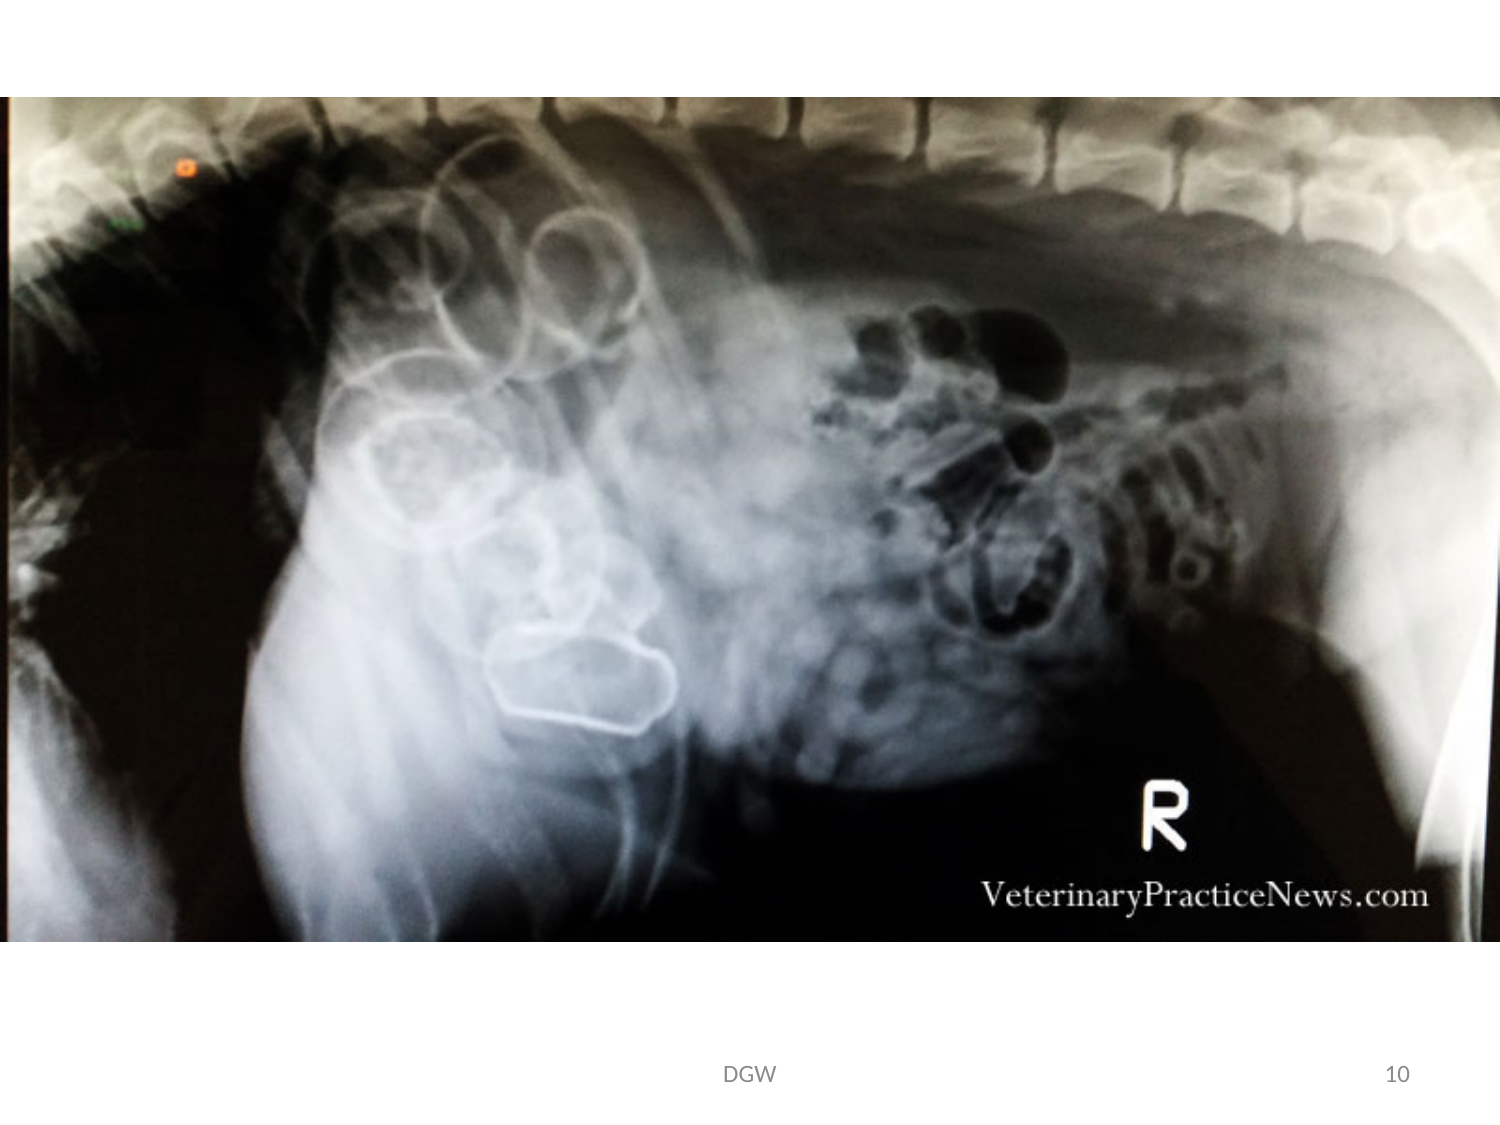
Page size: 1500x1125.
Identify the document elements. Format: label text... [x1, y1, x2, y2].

footer DGW [512, 1042, 988, 1103]
slide_number 10 [1074, 1042, 1425, 1103]
picture [0, 97, 1500, 942]
